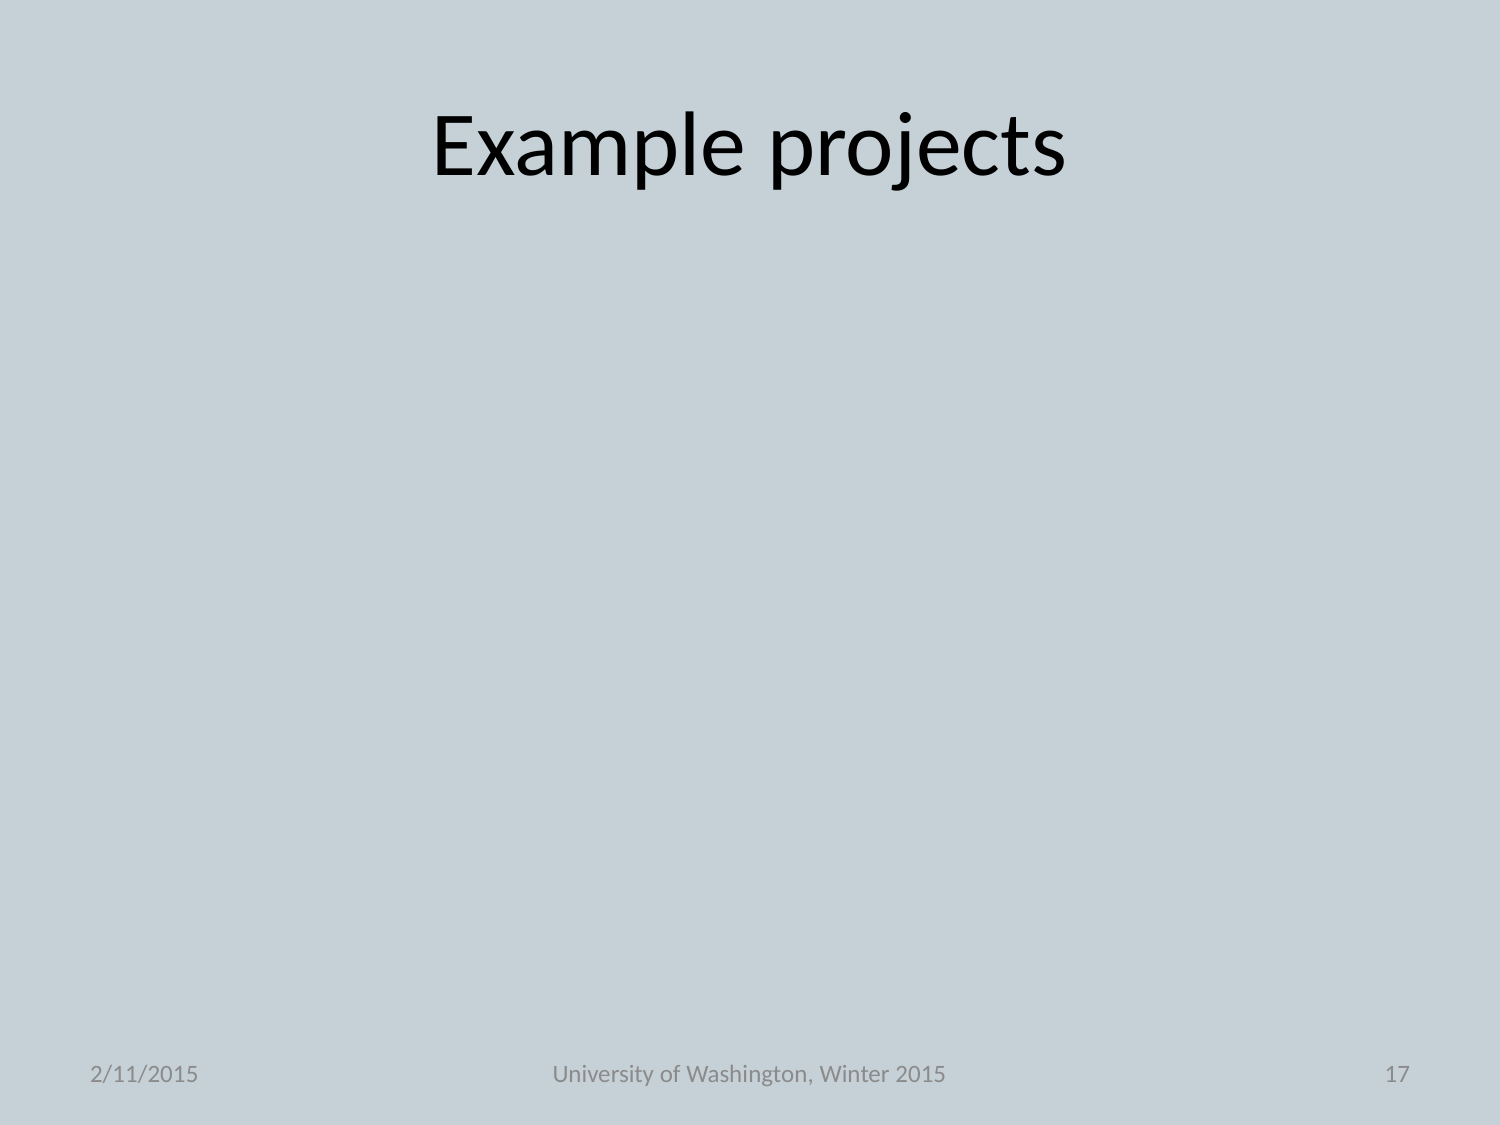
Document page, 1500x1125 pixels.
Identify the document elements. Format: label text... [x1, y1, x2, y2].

slide_number 17 [1074, 1042, 1425, 1103]
footer University of Washington, Winter 2015 [512, 1042, 988, 1103]
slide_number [75, 1042, 425, 1103]
title Example projects [75, 45, 1425, 233]
